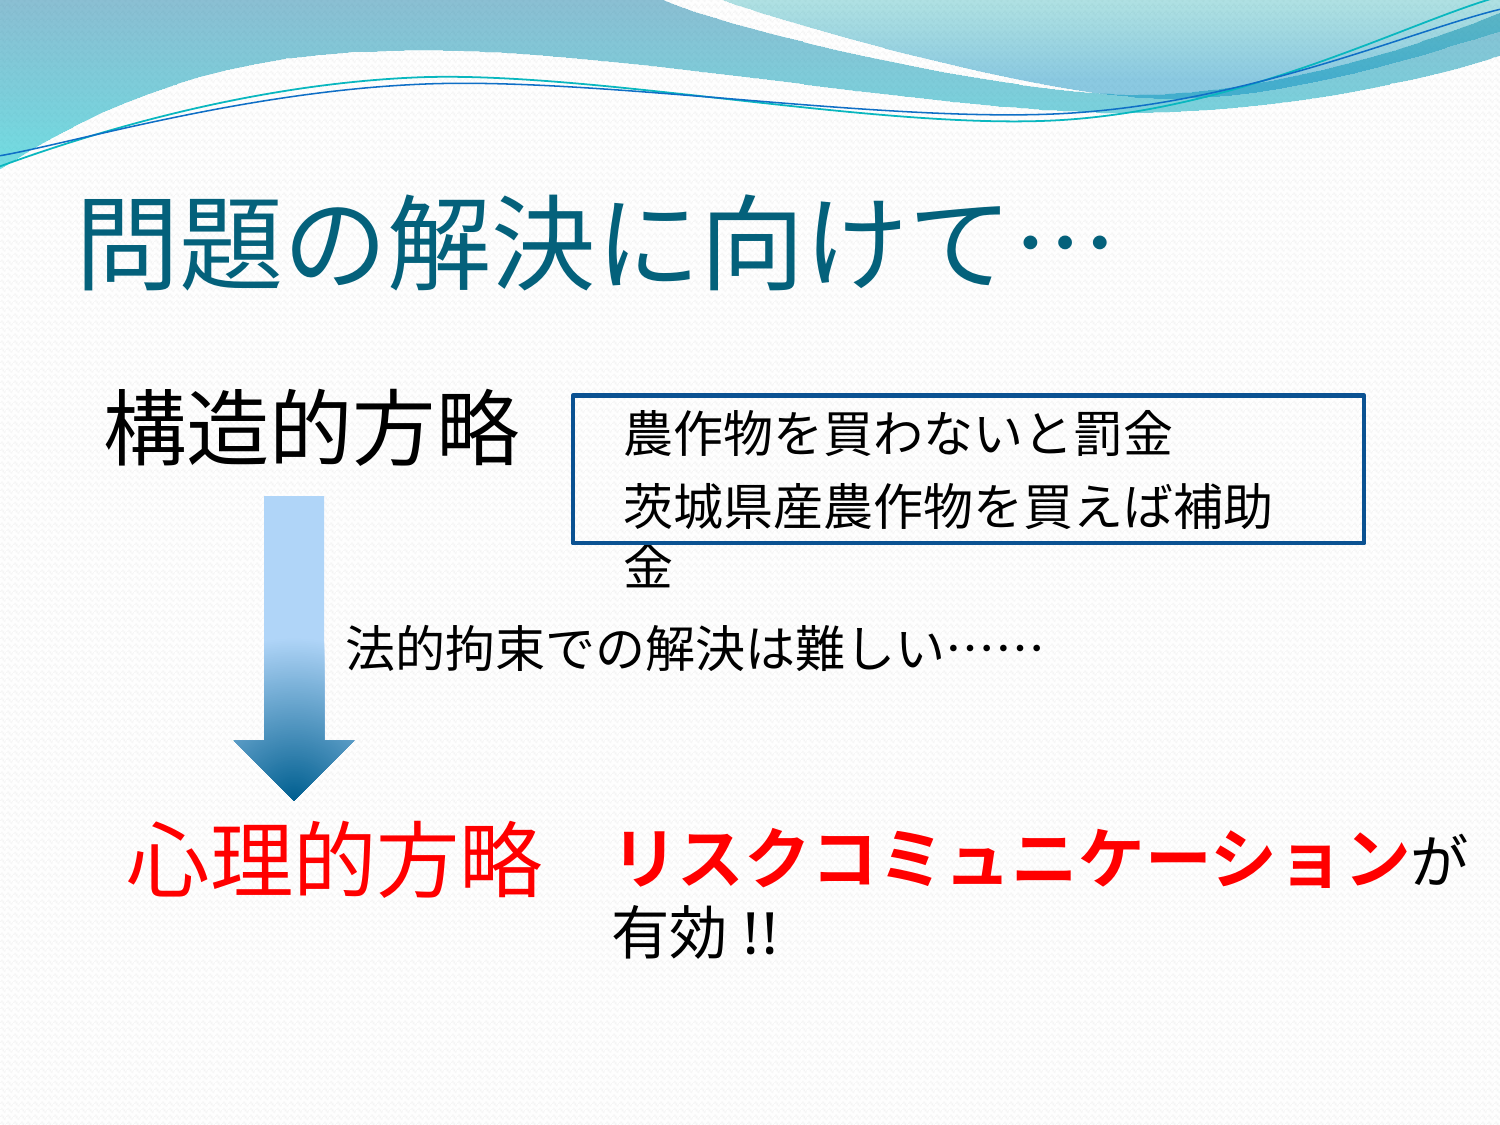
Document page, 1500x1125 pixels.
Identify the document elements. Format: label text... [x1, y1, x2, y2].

text_box 心理的方略 [112, 800, 597, 916]
title 問題の解決に向けて… [75, 115, 1425, 303]
text_box [233, 495, 355, 800]
text_box [571, 393, 1366, 545]
text_box リスクコミュニケーションが有効!! [596, 809, 1495, 974]
text_box 茨城県産農作物を買えば補助金 [608, 545, 1329, 603]
text_box 構造的方略 [88, 369, 573, 485]
text_box 法的拘束での解決は難しい…… [330, 610, 1205, 686]
